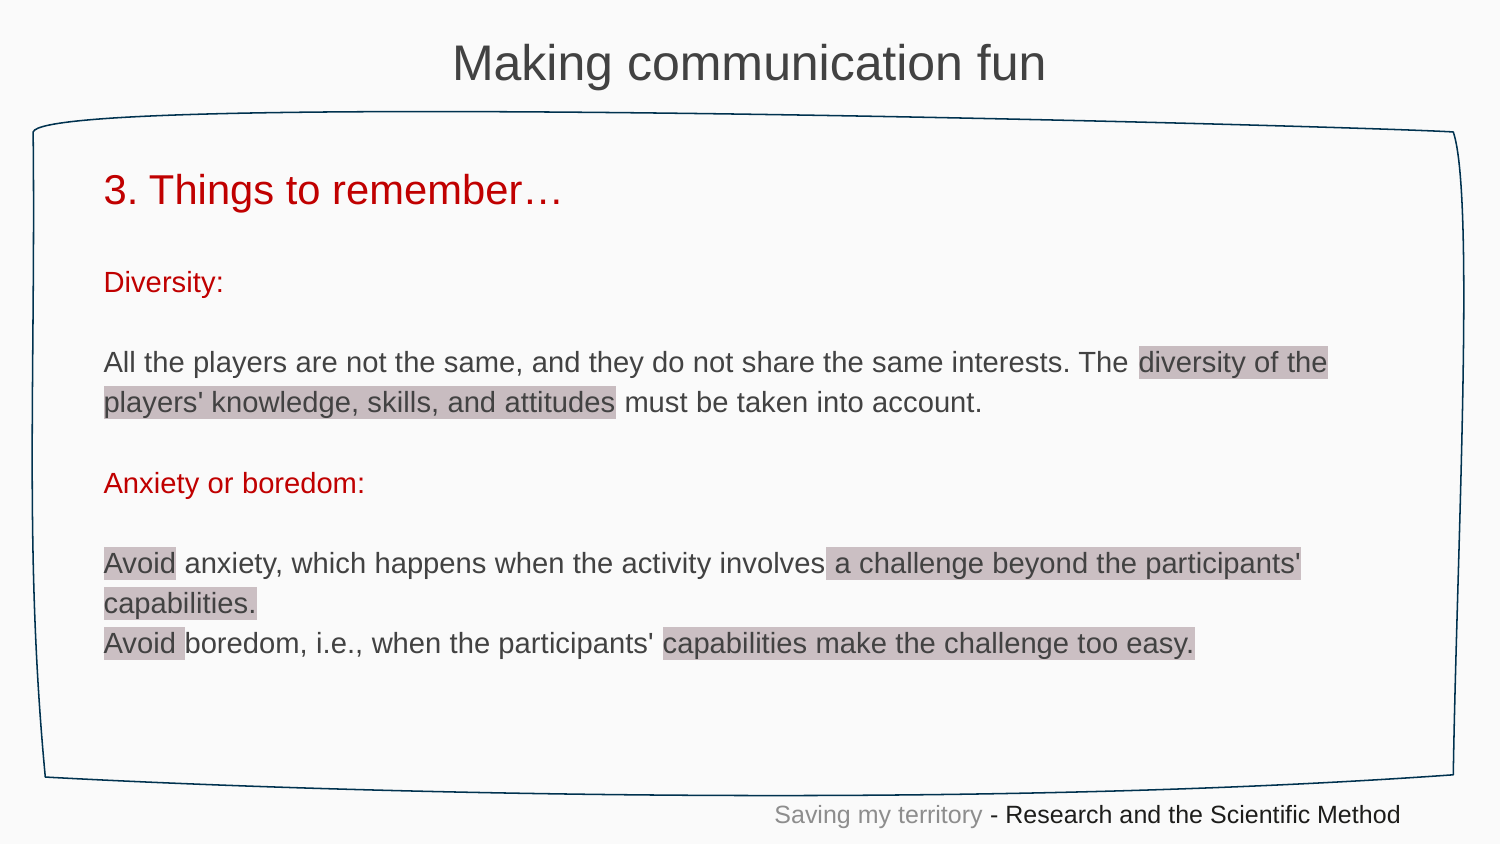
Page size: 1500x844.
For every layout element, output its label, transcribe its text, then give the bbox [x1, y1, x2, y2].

text_box Diversity: All the players are not the same, and they do not share the same interests. The diversity of the players' knowledge, skills, and attitudes must be taken into account. Anxiety or boredom: Avoid anxiety, which happens when the activity involves a challenge beyond the participants' capabilities. Avoid boredom, i.e., when the participants' capabilities make the challenge too easy. [88, 242, 1424, 819]
text_box 3. Things to remember… [88, 147, 1417, 234]
text_box Making communication fun [0, 20, 1499, 106]
text_box [32, 111, 1464, 780]
text_box Saving my territory - Research and the Scientific Method [88, 790, 1417, 844]
